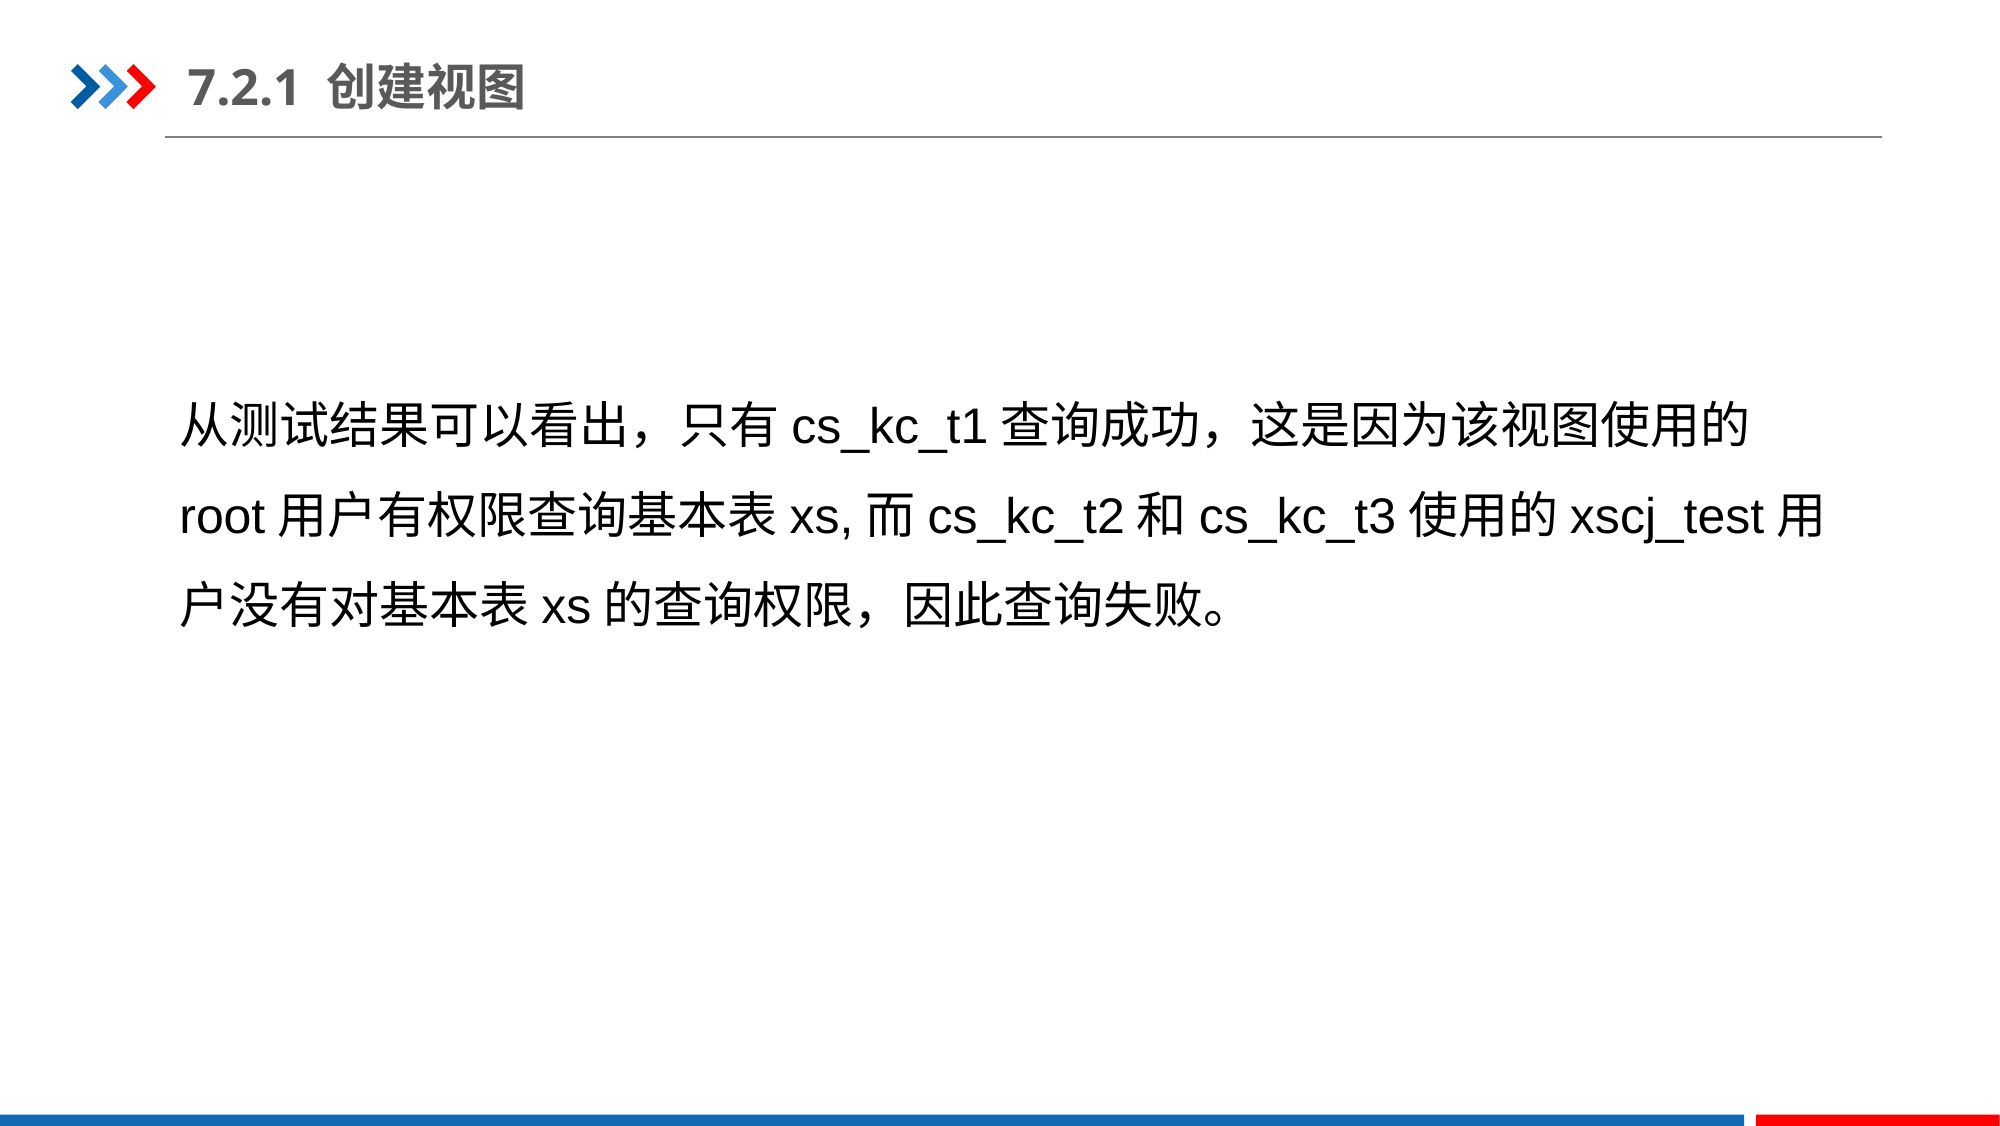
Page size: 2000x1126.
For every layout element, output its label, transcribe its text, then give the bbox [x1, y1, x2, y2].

text_box 从测试结果可以看出，只有cs_kc_t1查询成功，这是因为该视图使用的root用户有权限查询基本表xs,而cs_kc_t2和cs_kc_t3使用的xscj_test用户没有对基本表xs的查询权限，因此查询失败。 [164, 355, 1849, 641]
text_box 7.2.1 创建视图 [187, 43, 827, 127]
